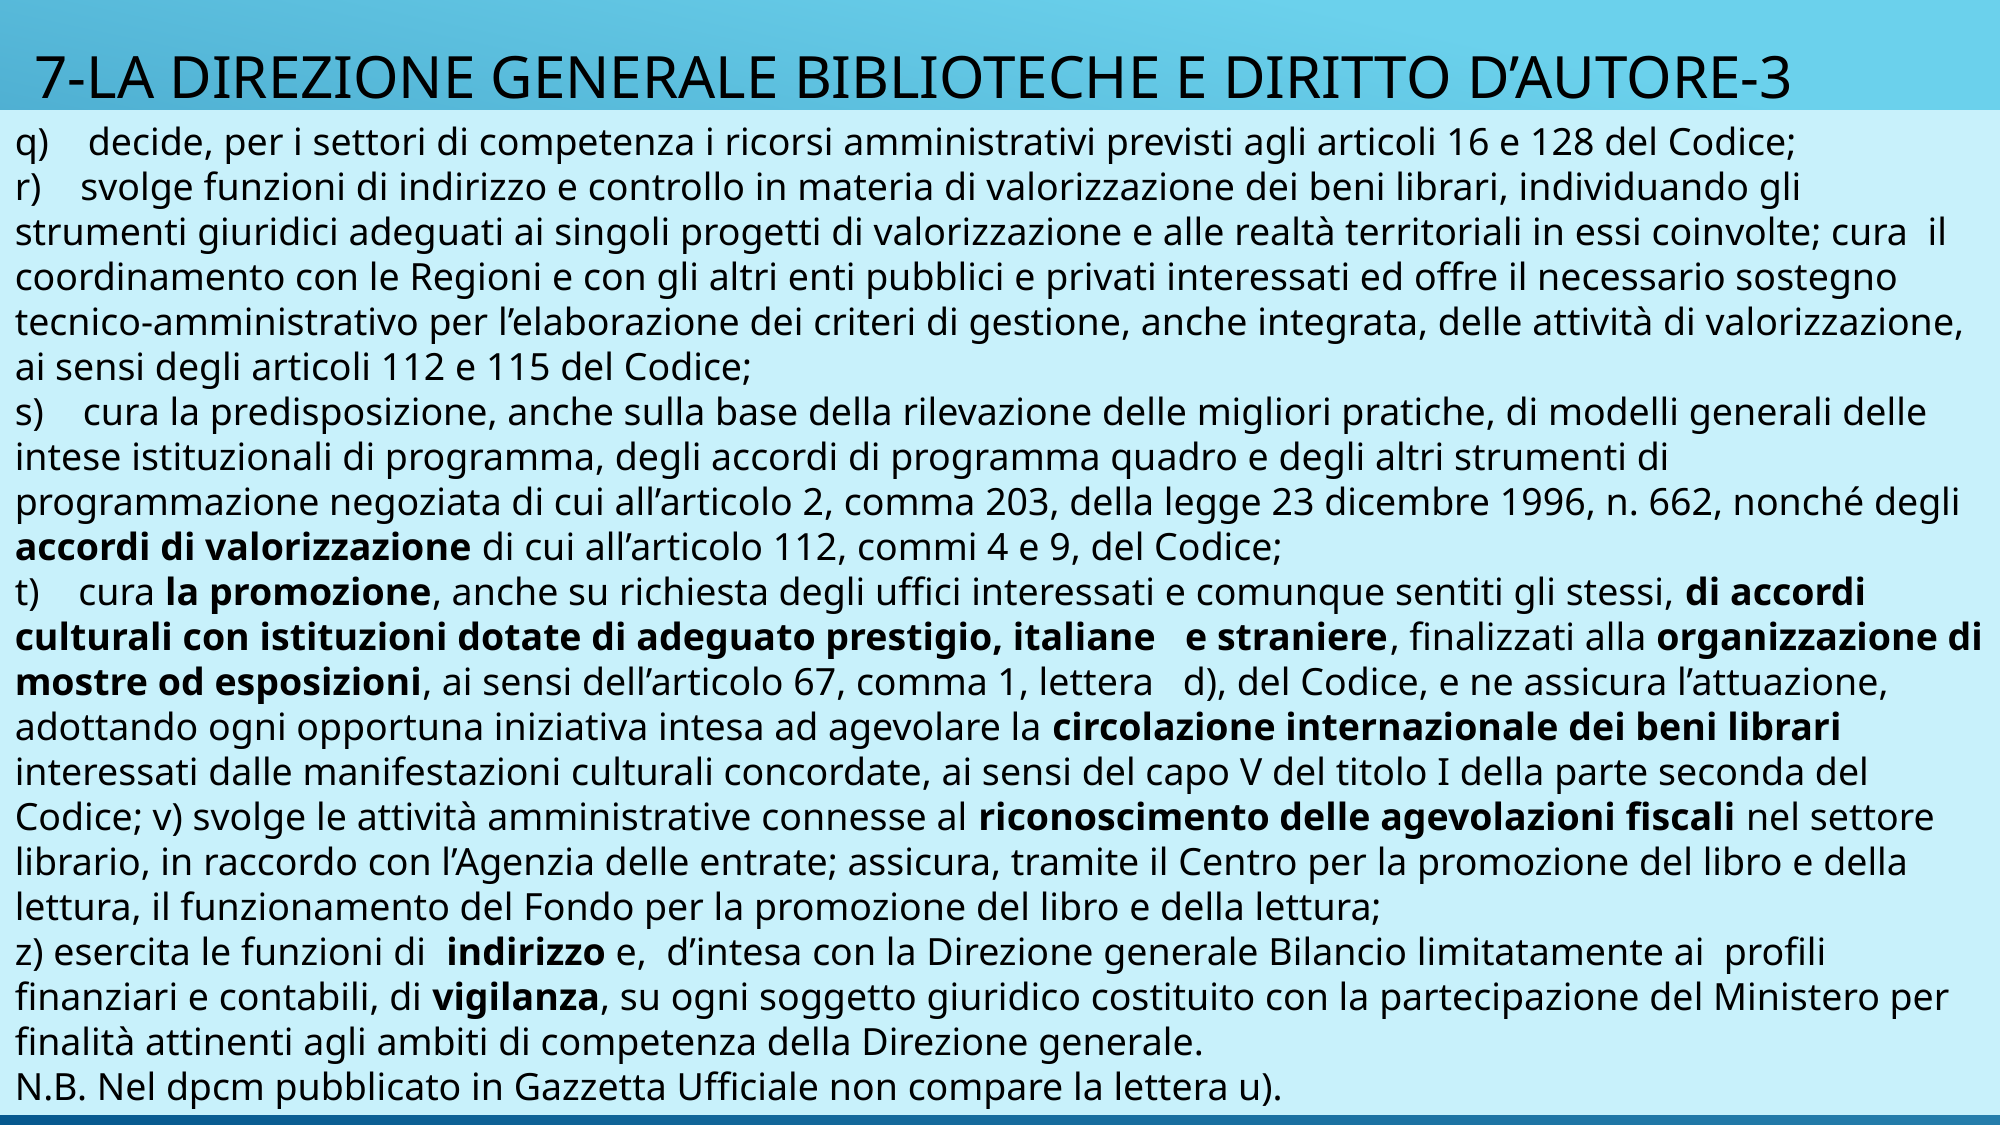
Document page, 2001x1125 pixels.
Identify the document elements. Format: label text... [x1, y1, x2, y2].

title 7-LA DIREZIONE GENERALE biblioteche e diritto d’autore-3 [0, 0, 2000, 110]
text_box q) decide, per i settori di competenza i ricorsi amministrativi previsti agli articoli 16 e 128 del Codice; r) svolge funzioni di indirizzo e controllo in materia di valorizzazione dei beni librari, individuando gli strumenti giuridici adeguati ai singoli progetti di valorizzazione e alle realtà territoriali in essi coinvolte; cura il coordinamento con le Regioni e con gli altri enti pubblici e privati interessati ed offre il necessario sostegno tecnico-amministrativo per l’elaborazione dei criteri di gestione, anche integrata, delle attività di valorizzazione, ai sensi degli articoli 112 e 115 del Codice; s) cura la predisposizione, anche sulla base della rilevazione delle migliori pratiche, di modelli generali delle intese istituzionali di programma, degli accordi di programma quadro e degli altri strumenti di programmazione negoziata di cui all’articolo 2, comma 203, della legge 23 dicembre 1996, n. 662, nonché degli accordi di valorizzazione di cui all’articolo 112, commi 4 e 9, del Codice; t) cura la promozione, anche su richiesta degli uffici interessati e comunque sentiti gli stessi, di accordi culturali con istituzioni dotate di adeguato prestigio, italiane e straniere, finalizzati alla organizzazione di mostre od esposizioni, ai sensi dell’articolo 67, comma 1, lettera d), del Codice, e ne assicura l’attuazione, adottando ogni opportuna iniziativa intesa ad agevolare la circolazione internazionale dei beni librari interessati dalle manifestazioni culturali concordate, ai sensi del capo V del titolo I della parte seconda del Codice; v) svolge le attività amministrative connesse al riconoscimento delle agevolazioni fiscali nel settore librario, in raccordo con l’Agenzia delle entrate; assicura, tramite il Centro per la promozione del libro e della lettura, il funzionamento del Fondo per la promozione del libro e della lettura; z) esercita le funzioni di indirizzo e, d’intesa con la Direzione generale Bilancio limitatamente ai profili finanziari e contabili, di vigilanza, su ogni soggetto giuridico costituito con la partecipazione del Ministero per finalità attinenti agli ambiti di competenza della Direzione generale. N.B. Nel dpcm pubblicato in Gazzetta Ufficiale non compare la lettera u). [0, 110, 2000, 1115]
